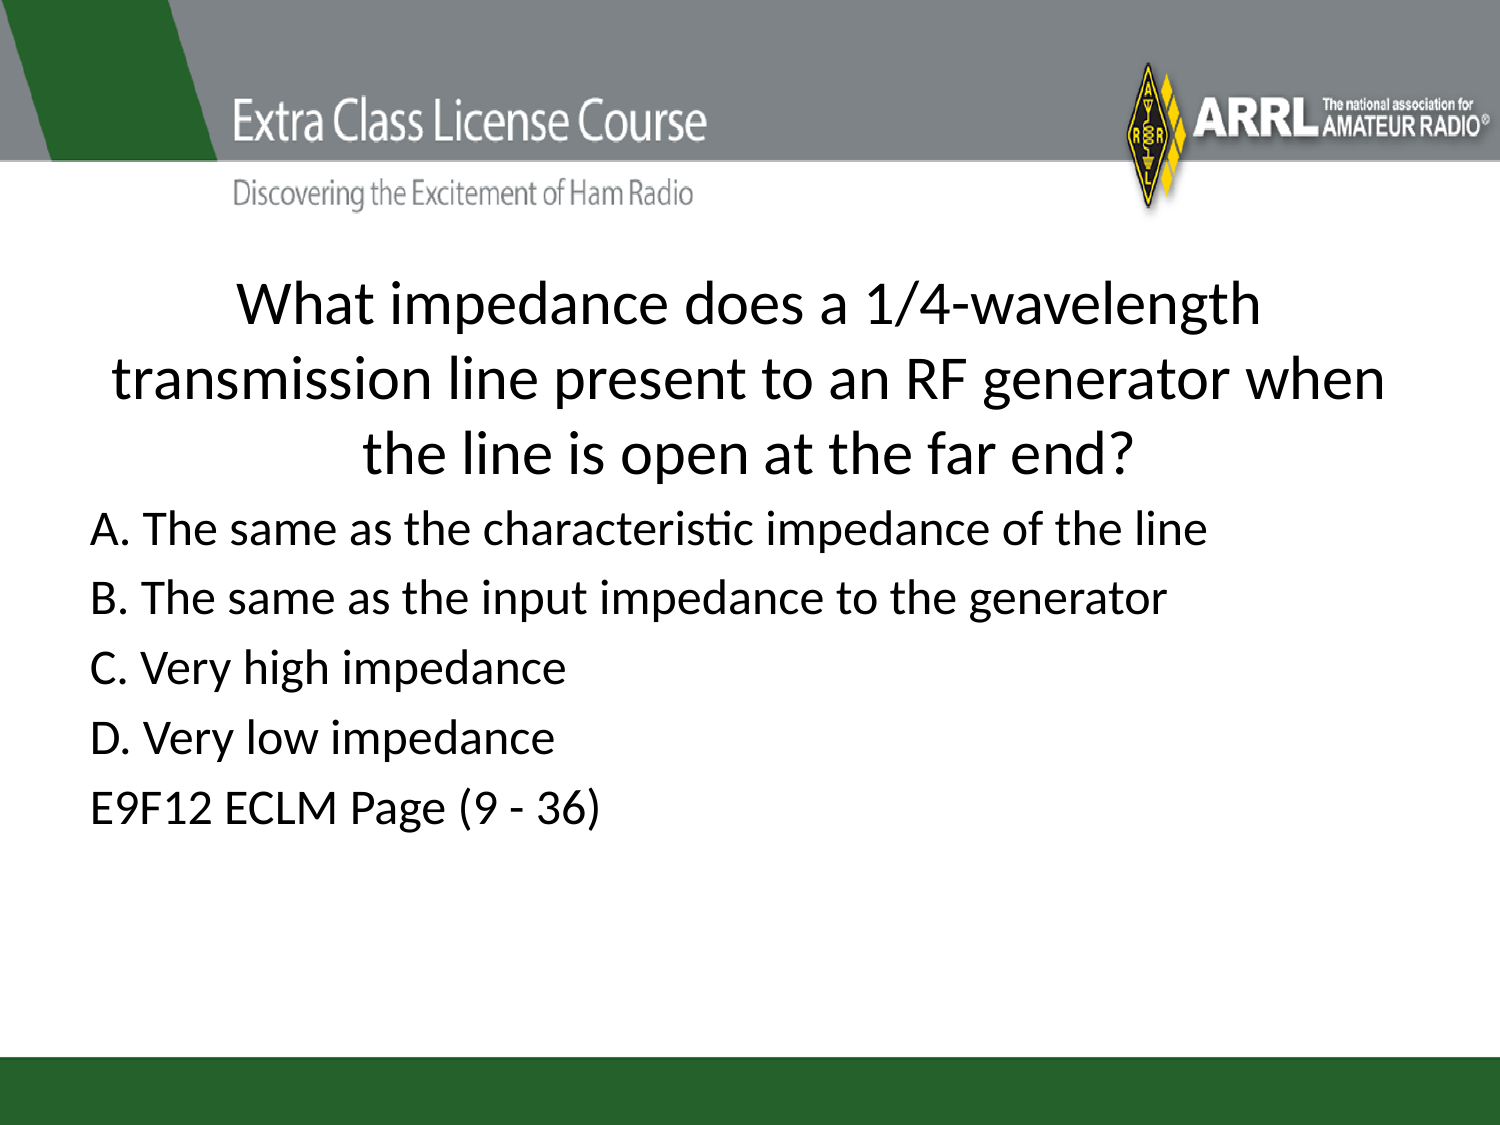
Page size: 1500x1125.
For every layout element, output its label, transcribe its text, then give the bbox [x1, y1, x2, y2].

title What impedance does a 1/4-wavelength transmission line present to an RF generator when the line is open at the far end? [75, 254, 1425, 435]
picture [0, 0, 1500, 1125]
list A. The same as the characteristic impedance of the line B. The same as the input impedance to the generator C. Very high impedance D. Very low impedance E9F12 ECLM Page (9 - 36) [75, 487, 1425, 1005]
